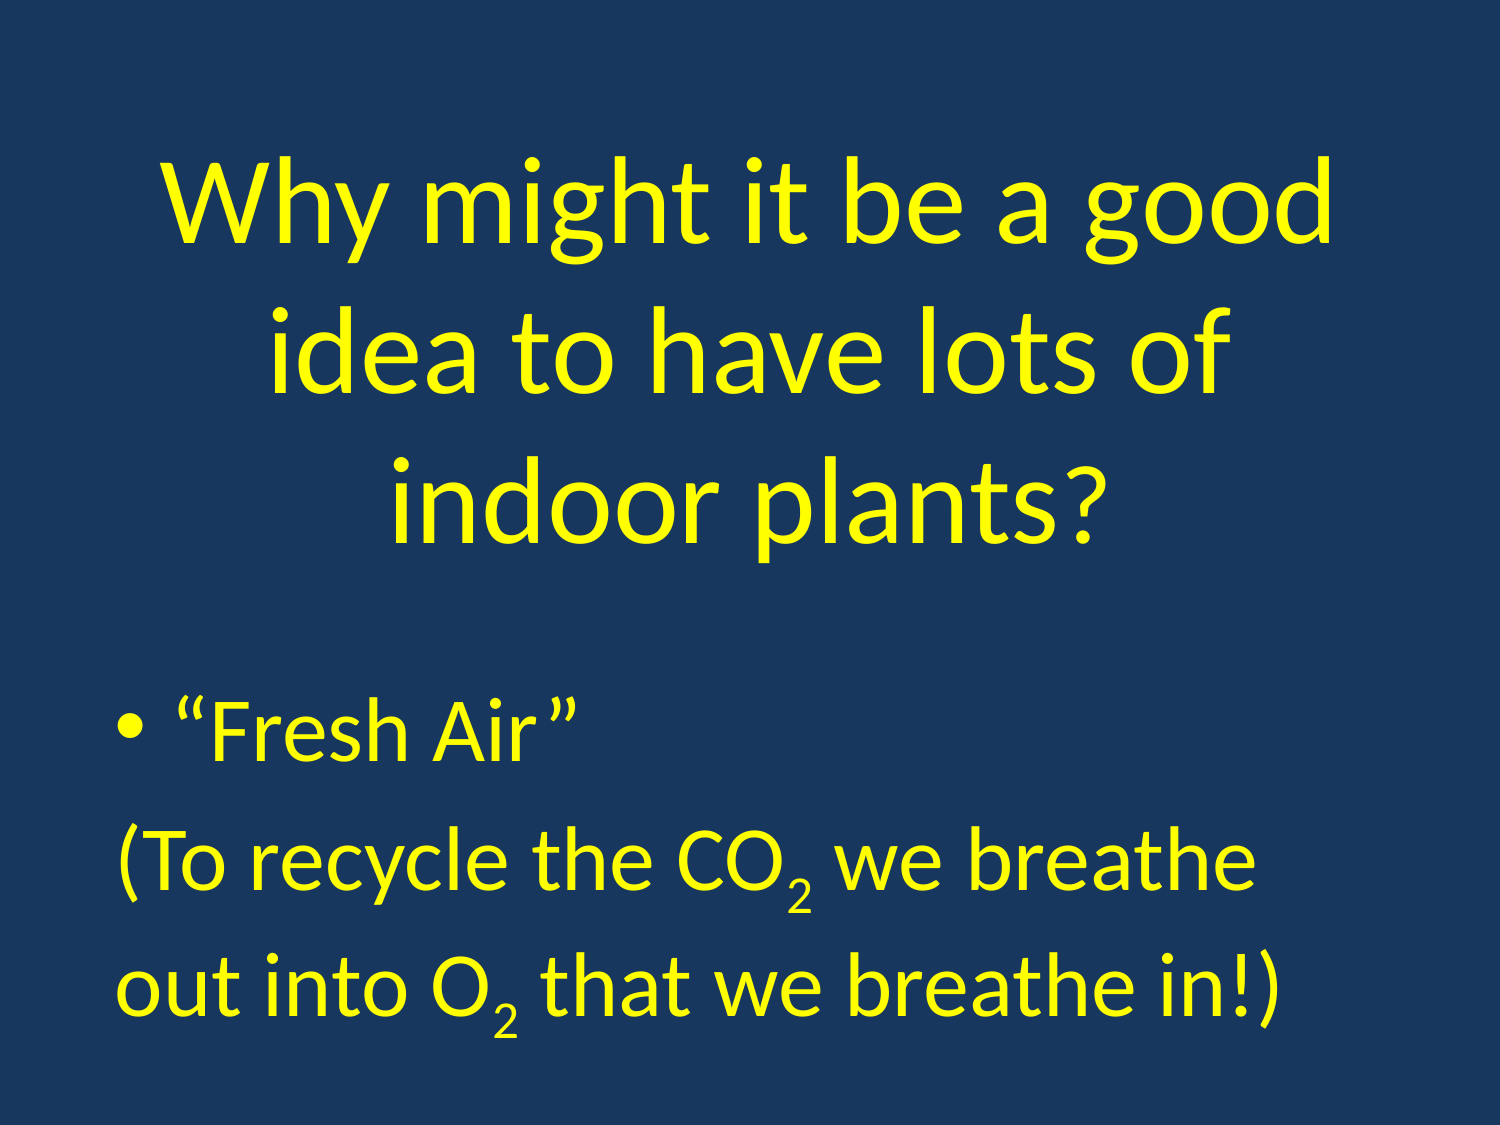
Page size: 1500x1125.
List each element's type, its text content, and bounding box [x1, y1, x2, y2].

title Why might it be a good idea to have lots of indoor plants? [75, 50, 1425, 638]
list “Fresh Air” (To recycle the CO2 we breathe out into O2 that we breathe in!) [99, 662, 1325, 1088]
